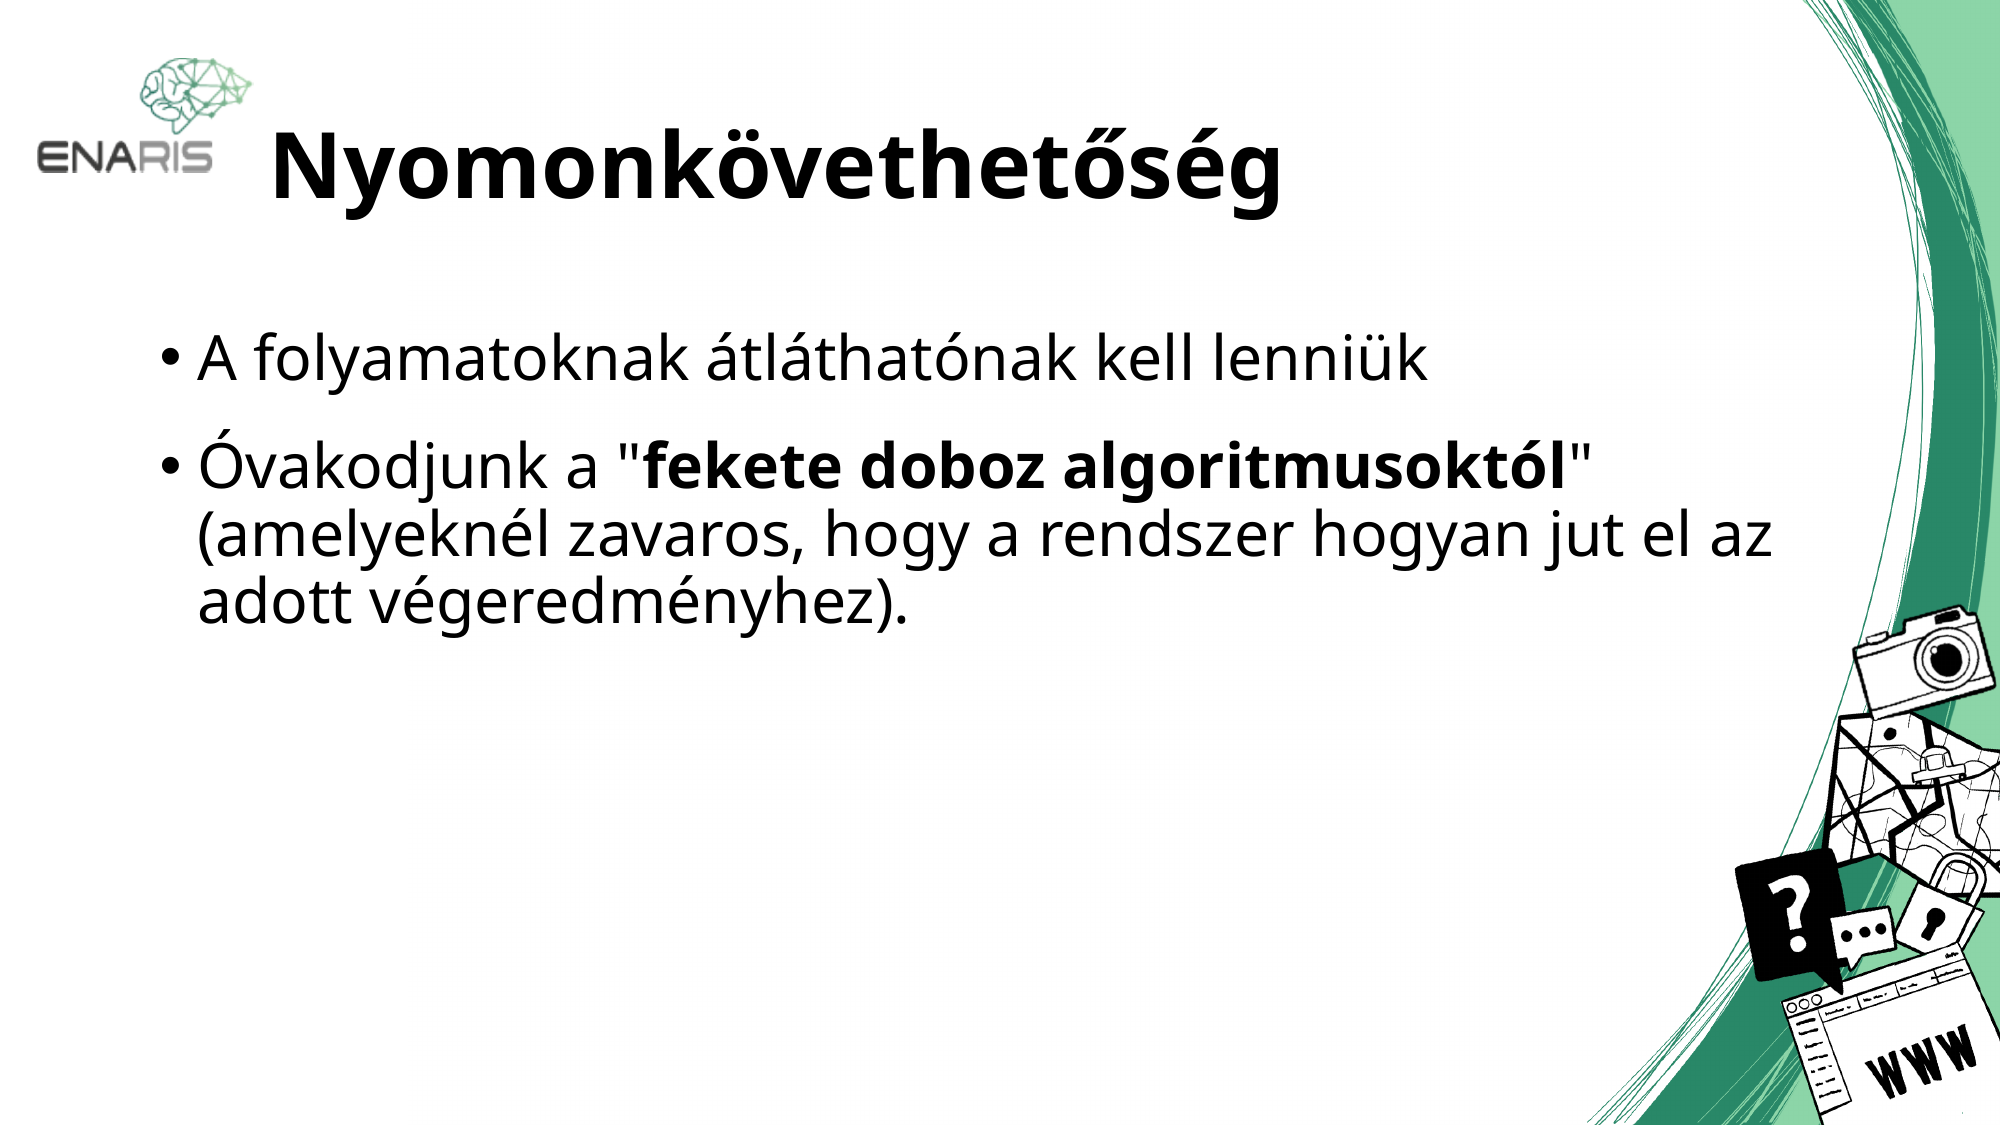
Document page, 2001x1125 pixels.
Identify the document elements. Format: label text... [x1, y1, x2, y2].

title Nyomonkövethetőség [253, 59, 1900, 278]
list A folyamatoknak átláthatónak kell lenniük Óvakodjunk a "fekete doboz algoritmusoktól" (amelyeknél zavaros, hogy a rendszer hogyan jut el az adott végeredményhez). [137, 299, 1808, 1043]
picture [408, 0, 2000, 1125]
picture [37, 58, 254, 173]
